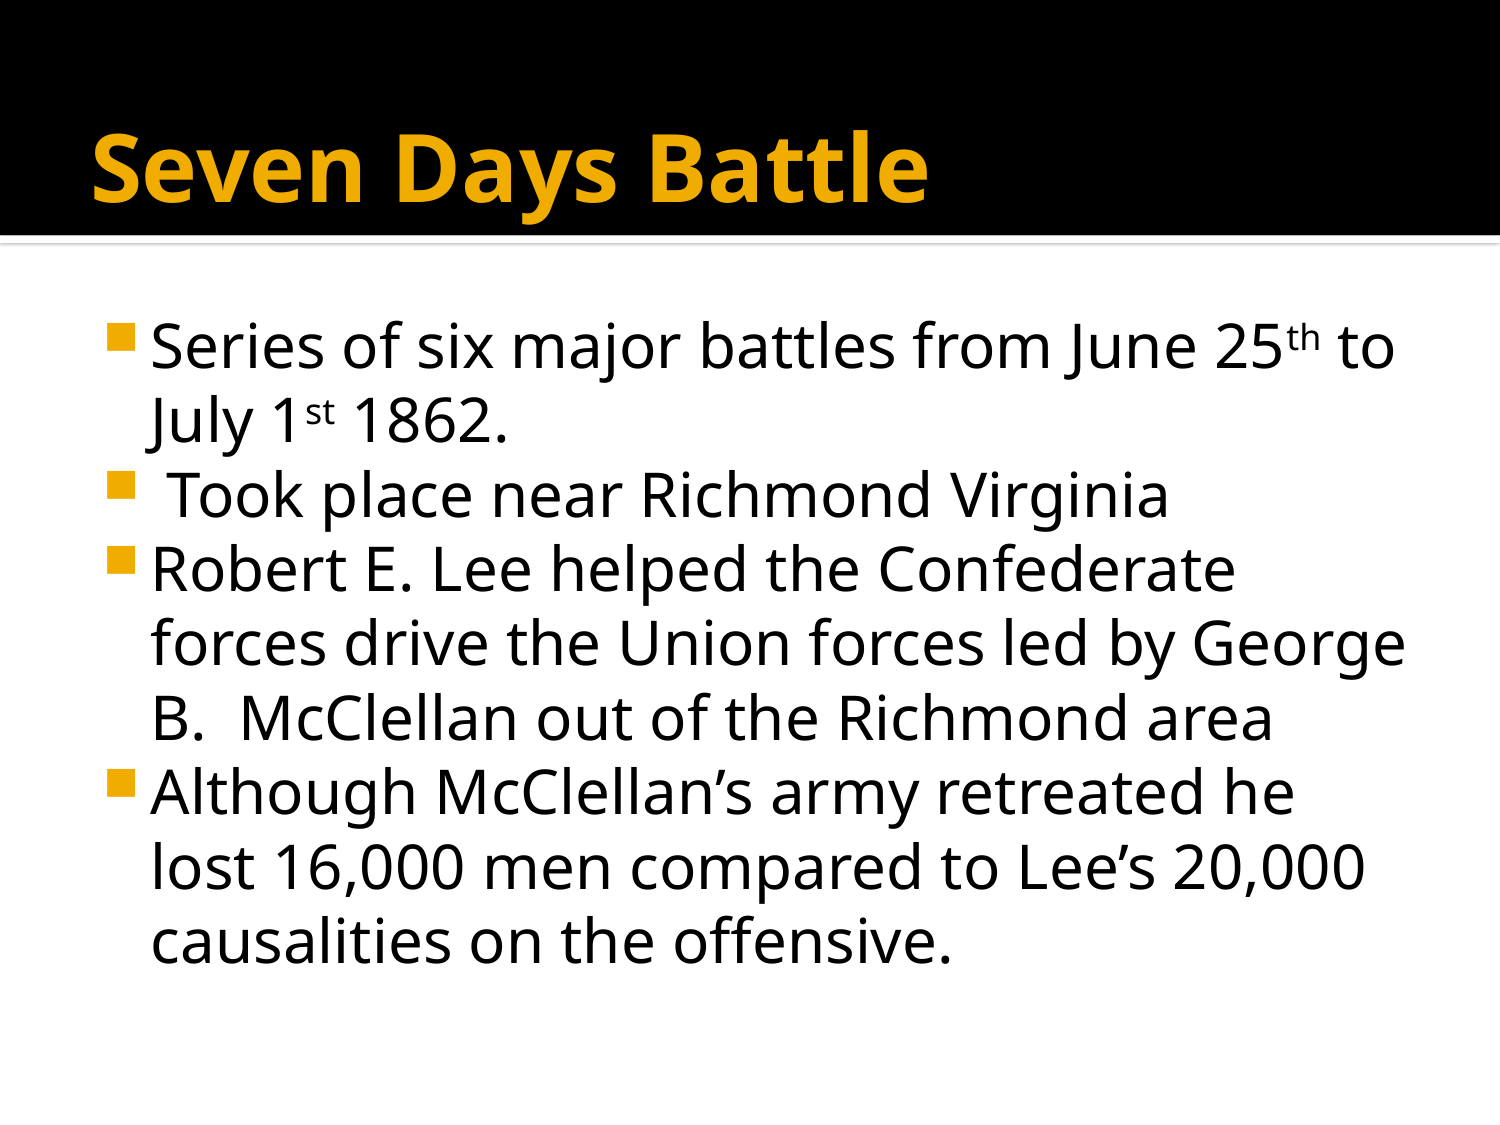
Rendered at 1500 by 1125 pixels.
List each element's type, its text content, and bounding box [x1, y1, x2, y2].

list Series of six major battles from June 25th to July 1st 1862. Took place near Richmond Virginia Robert E. Lee helped the Confederate forces drive the Union forces led by George B. McClellan out of the Richmond area Although McClellan’s army retreated he lost 16,000 men compared to Lee’s 20,000 causalities on the offensive. [75, 291, 1425, 1050]
title Seven Days Battle [75, 99, 1425, 288]
